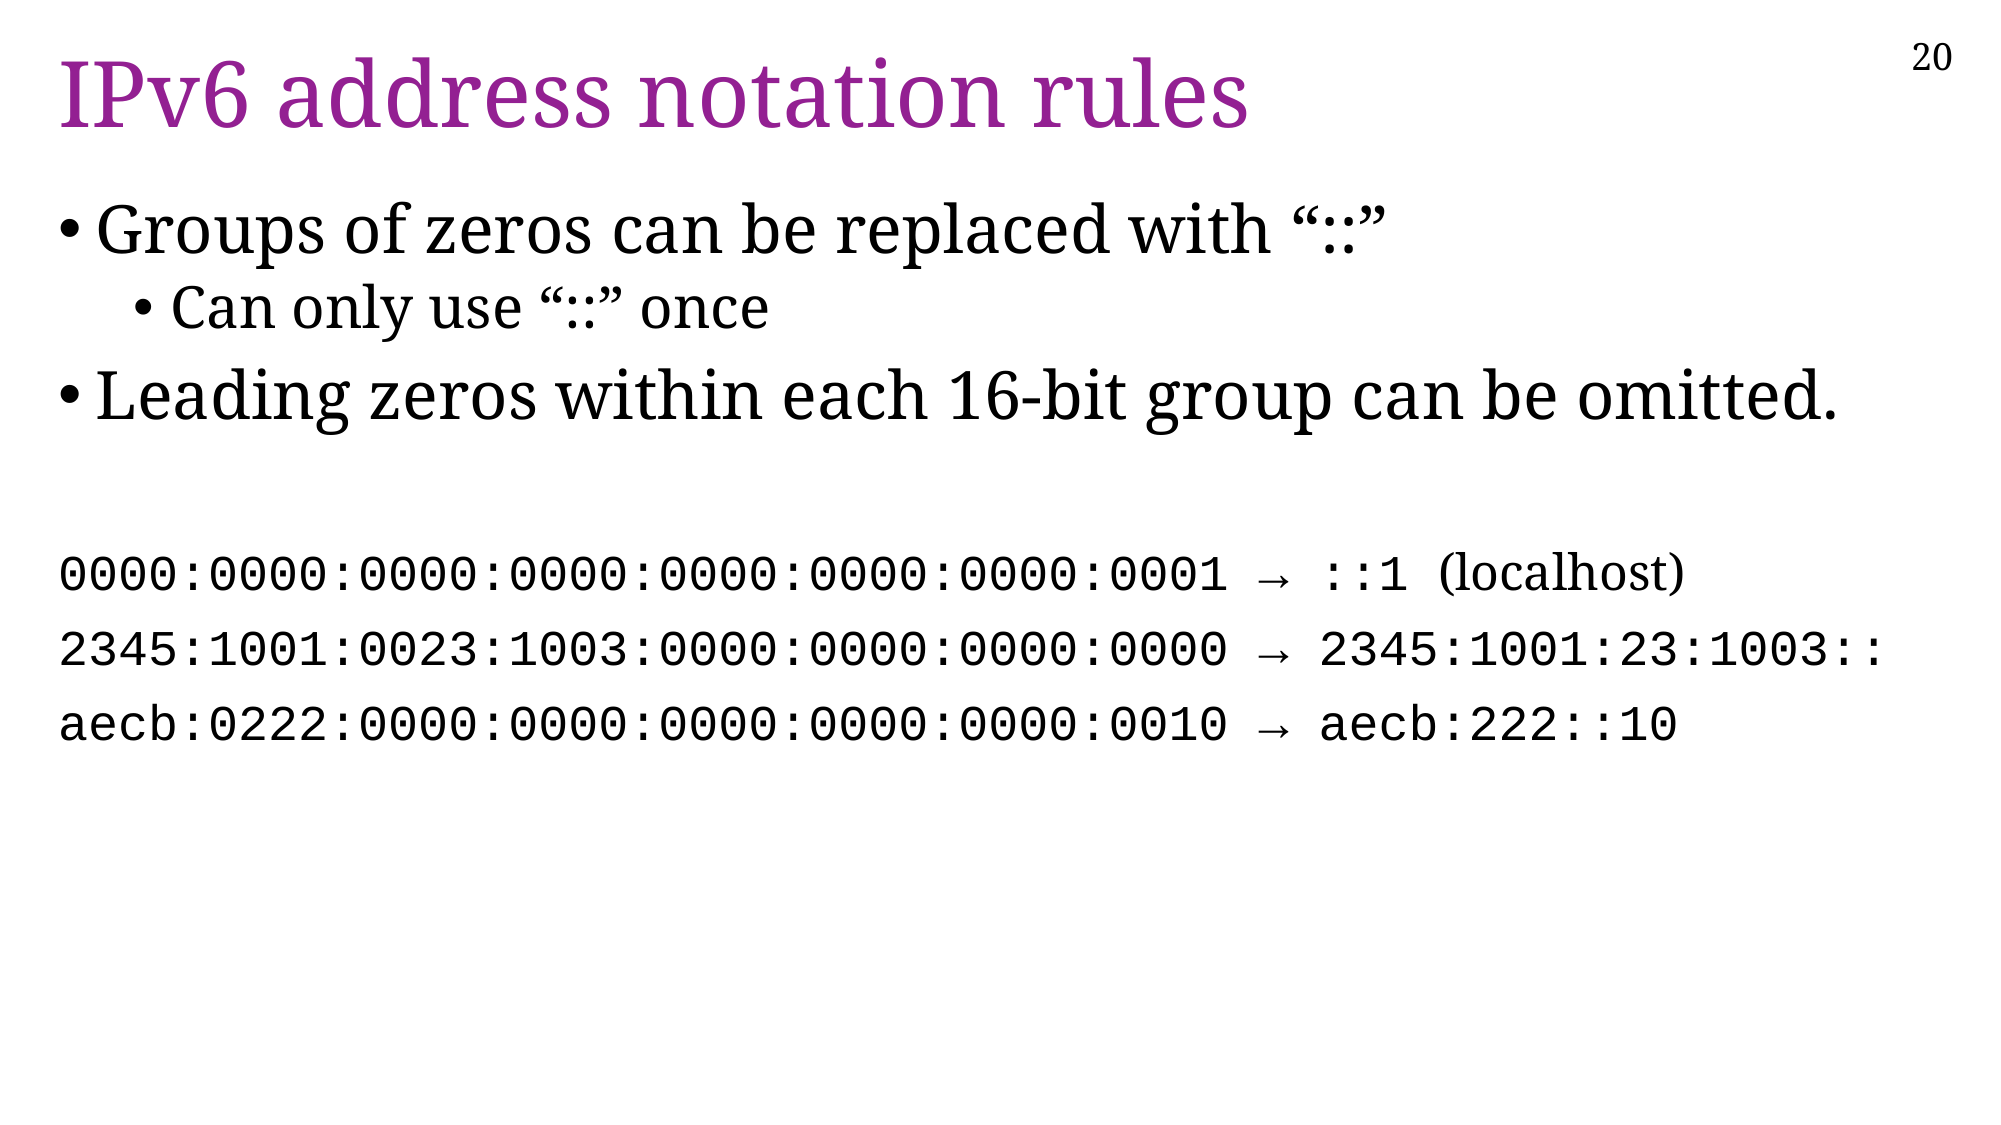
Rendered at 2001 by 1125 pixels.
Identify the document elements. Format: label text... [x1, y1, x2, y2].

list Groups of zeros can be replaced with “::” Can only use “::” once Leading zeros within each 16-bit group can be omitted. 0000:0000:0000:0000:0000:0000:0000:0001 → ::1 (localhost) 2345:1001:0023:1003:0000:0000:0000:0000 → 2345:1001:23:1003:: aecb:0222:0000:0000:0000:0000:0000:0010 → aecb:222::10 [43, 188, 1953, 1106]
title IPv6 address notation rules [43, 25, 1953, 171]
